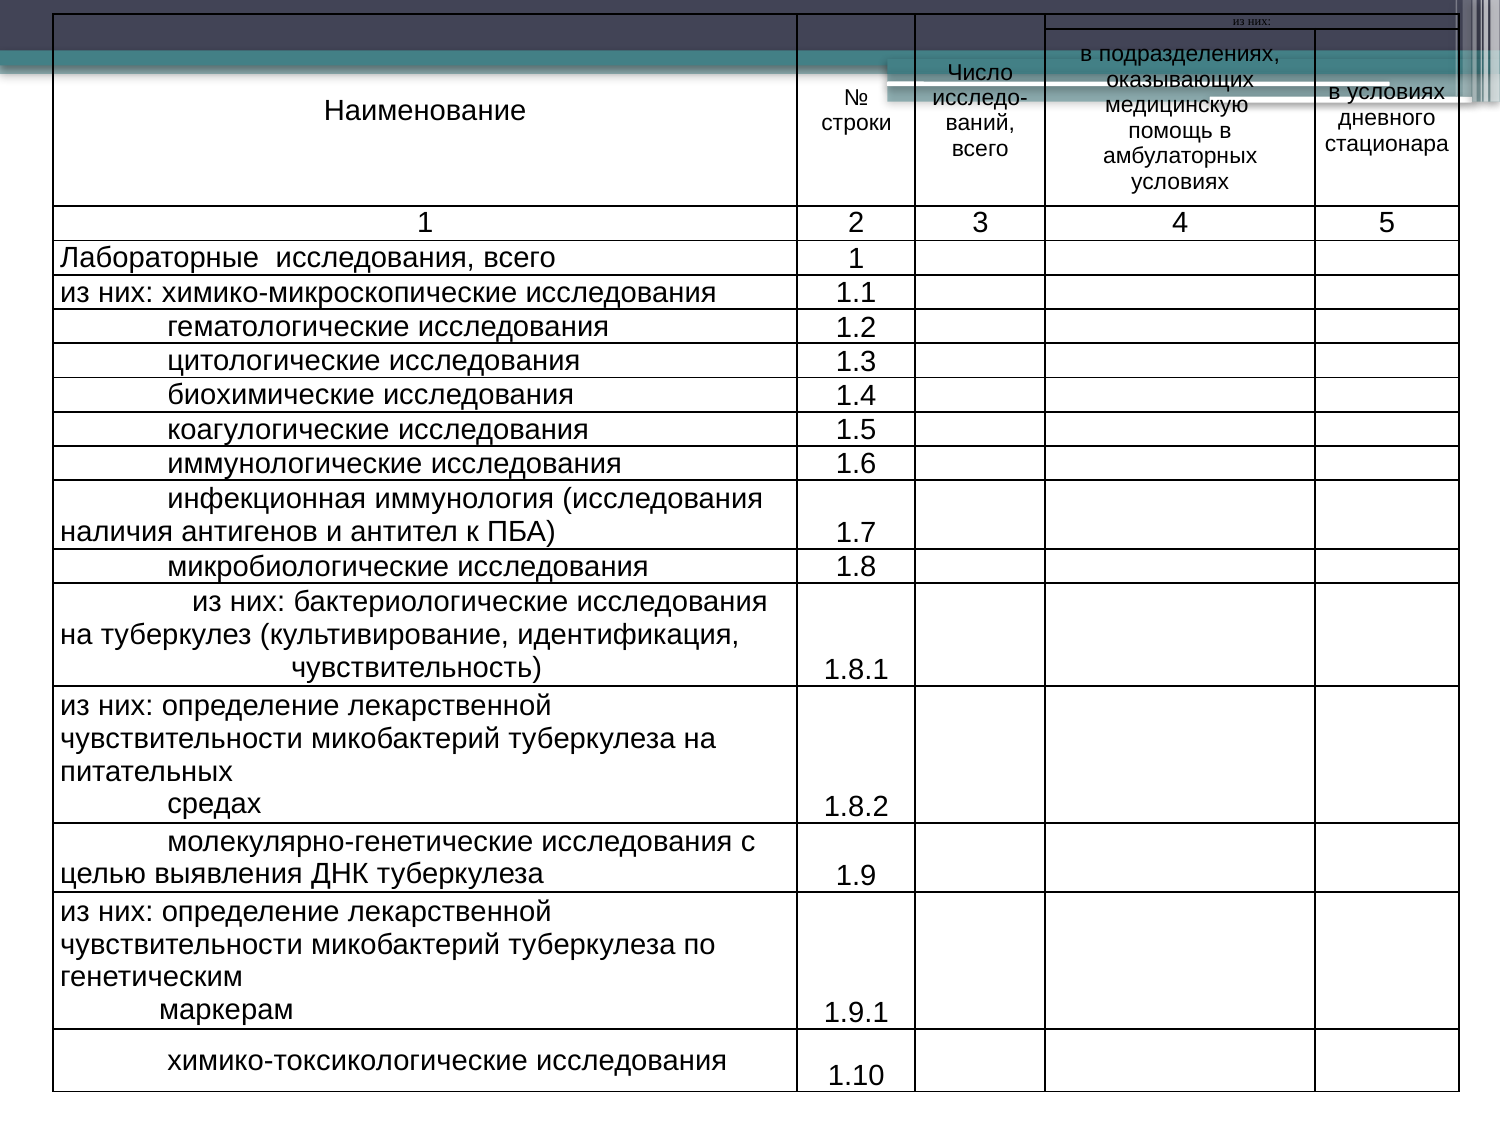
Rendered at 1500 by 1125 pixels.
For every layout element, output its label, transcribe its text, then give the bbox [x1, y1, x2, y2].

table_cell [1316, 893, 1458, 1028]
table_cell 1.6 [798, 447, 914, 479]
table_cell [1046, 378, 1314, 411]
table_cell 3 [916, 207, 1044, 240]
table_cell 1.3 [798, 344, 914, 377]
table_cell [1316, 447, 1458, 479]
table_cell 1.1 [798, 276, 914, 308]
table_cell [1046, 584, 1314, 685]
table_cell [916, 584, 1044, 685]
table_header Число исследо- ваний, всего [916, 15, 1044, 205]
table_header из них: [1046, 15, 1458, 28]
table_cell гематологические исследования [54, 310, 796, 342]
table_cell 5 [1316, 207, 1458, 240]
table_cell 1.9.1 [798, 893, 914, 1028]
table_cell из них: определение лекарственной чувствительности микобактерий туберкулеза на питательных средах [54, 687, 796, 822]
table_cell [1046, 344, 1314, 377]
table_cell коагулогические исследования [54, 413, 796, 445]
table_cell микробиологические исследования [54, 550, 796, 582]
table_cell [916, 824, 1044, 891]
table_cell 1.8.2 [798, 687, 914, 822]
table_cell 1.5 [798, 413, 914, 445]
table_cell [916, 310, 1044, 342]
table_cell [1046, 413, 1314, 445]
table_cell [1316, 378, 1458, 411]
table_cell [916, 413, 1044, 445]
table_cell 1 [798, 241, 914, 274]
table_cell из них: бактериологические исследования на туберкулез (культивирование, идентификация, чувствительность) [54, 584, 796, 685]
table_cell 1.7 [798, 481, 914, 548]
table_cell цитологические исследования [54, 344, 796, 377]
table_cell [916, 481, 1044, 548]
table_cell [1316, 824, 1458, 891]
table_cell 1.8.1 [798, 584, 914, 685]
table_cell [1316, 550, 1458, 582]
table_cell [916, 276, 1044, 308]
table_cell биохимические исследования [54, 378, 796, 411]
table_cell [1046, 276, 1314, 308]
table_cell 1.9 [798, 824, 914, 891]
table_cell [1046, 310, 1314, 342]
table_cell [916, 378, 1044, 411]
table_cell иммунологические исследования [54, 447, 796, 479]
table_cell [1316, 687, 1458, 822]
table_cell [916, 447, 1044, 479]
table_cell [1316, 310, 1458, 342]
table_cell 1 [54, 207, 796, 240]
table_cell 1.4 [798, 378, 914, 411]
table_cell [1316, 1030, 1458, 1091]
table_cell [1046, 824, 1314, 891]
table_cell [1046, 893, 1314, 1028]
table_cell в подразделениях, оказывающих медицинскую помощь в амбулаторных условиях [1046, 30, 1314, 205]
table_cell [1046, 1030, 1314, 1091]
table_cell 1.10 [798, 1030, 914, 1091]
table_cell 1.8 [798, 550, 914, 582]
table_cell [1046, 481, 1314, 548]
table_cell 2 [798, 207, 914, 240]
table_cell [1316, 481, 1458, 548]
table_cell [1316, 344, 1458, 377]
table_cell [916, 241, 1044, 274]
table_cell Лабораторные исследования, всего [54, 241, 796, 274]
table_cell [916, 1030, 1044, 1091]
table_cell [916, 344, 1044, 377]
table_cell молекулярно-генетические исследования с целью выявления ДНК туберкулеза [54, 824, 796, 891]
table_cell в условиях дневного стационара [1316, 30, 1458, 205]
table_cell из них: определение лекарственной чувствительности микобактерий туберкулеза по генетическим маркерам [54, 893, 796, 1028]
table_cell [916, 550, 1044, 582]
table_cell [1046, 241, 1314, 274]
table_cell химико-токсикологические исследования [54, 1030, 796, 1091]
table_header Наименование [54, 15, 796, 205]
table_cell 4 [1046, 207, 1314, 240]
table_cell [916, 893, 1044, 1028]
table_header № строки [798, 15, 914, 205]
table_cell [1316, 413, 1458, 445]
table_cell инфекционная иммунология (исследования наличия антигенов и антител к ПБА) [54, 481, 796, 548]
table_cell 1.2 [798, 310, 914, 342]
table_cell [1316, 241, 1458, 274]
table_cell [1316, 584, 1458, 685]
table_cell [1046, 447, 1314, 479]
table_cell [1046, 550, 1314, 582]
table_cell из них: химико-микроскопические исследования [54, 276, 796, 308]
table_cell [1046, 687, 1314, 822]
table_cell [1316, 276, 1458, 308]
table_cell [916, 687, 1044, 822]
